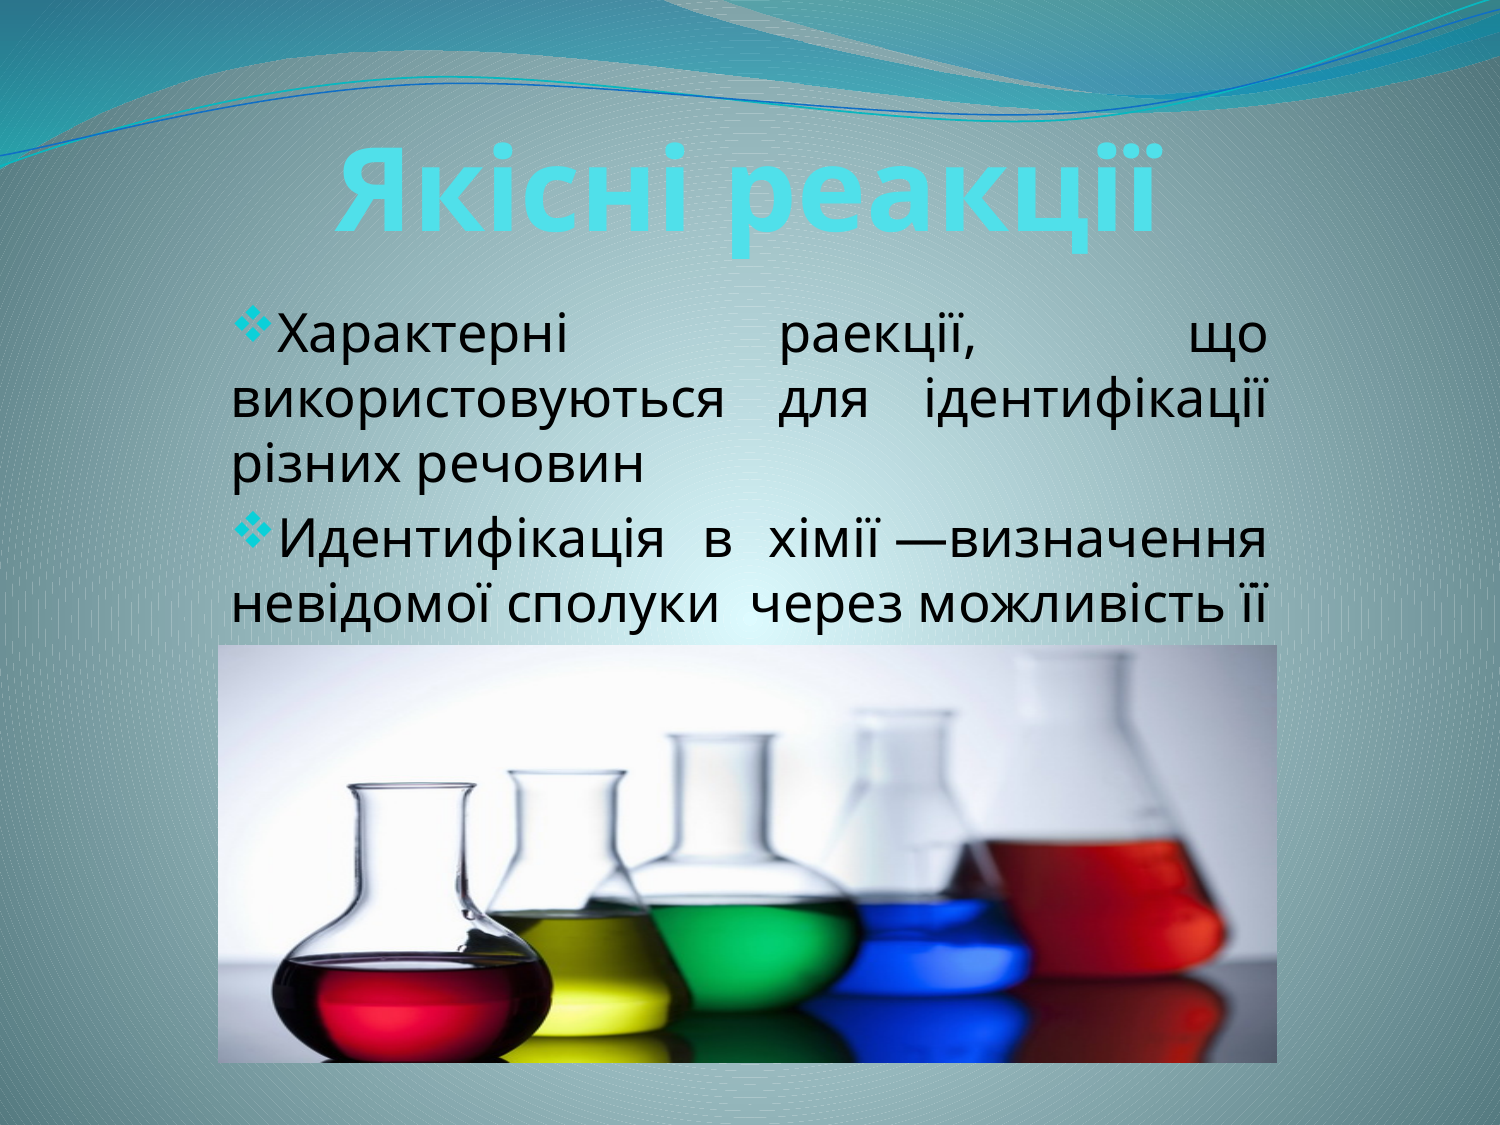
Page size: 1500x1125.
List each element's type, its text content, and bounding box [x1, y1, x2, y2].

title Якісні реакції [112, 42, 1388, 256]
subtitle Характерні раекції, що використовуються для ідентифікації різних речовин Идентифікація в хімії —визначення невідомої сполуки через можливість її взаємодії з іншою відомою речовиною. [230, 290, 1281, 649]
picture [218, 644, 1278, 1064]
